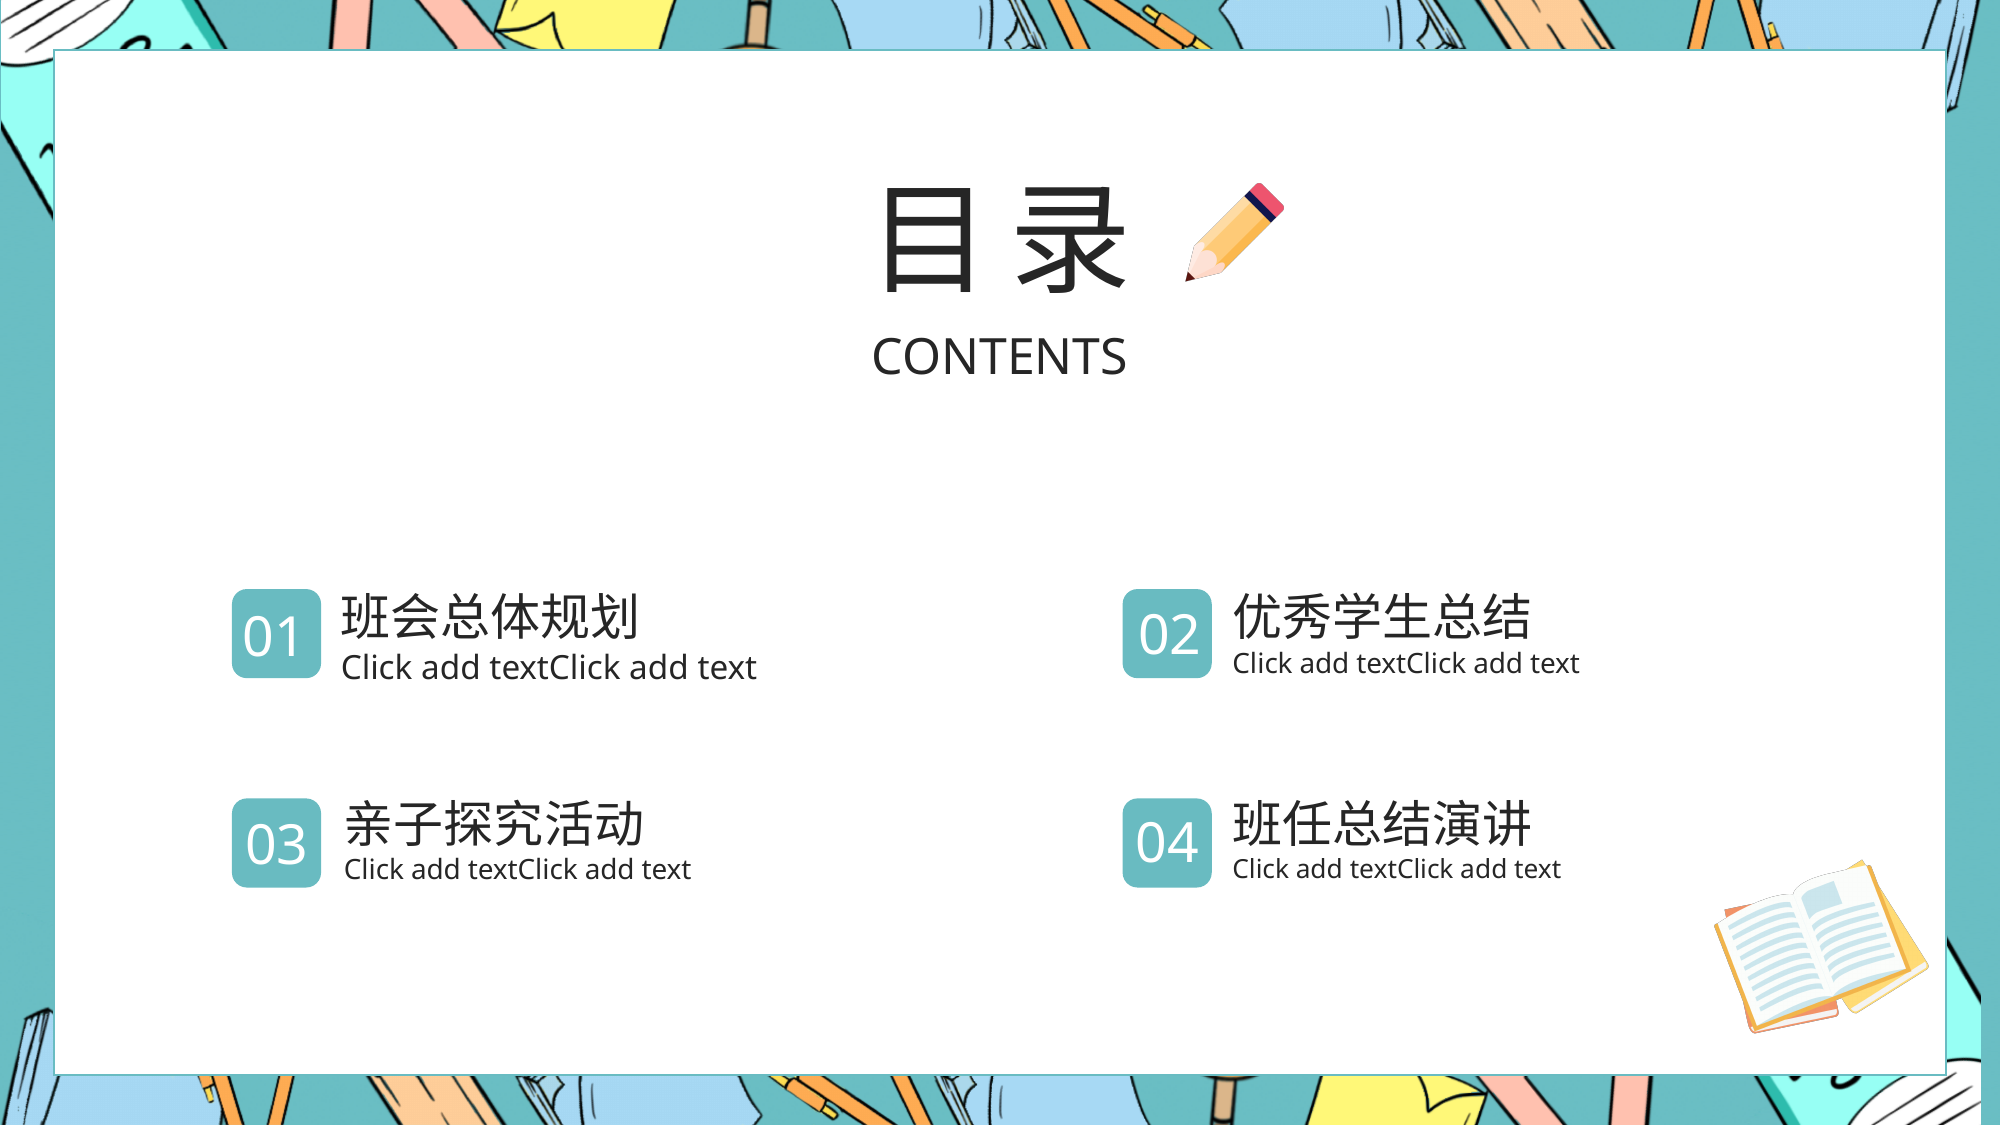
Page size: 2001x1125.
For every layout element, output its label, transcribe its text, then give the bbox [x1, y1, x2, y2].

text_box [1125, 674, 1209, 680]
text_box 01 [214, 593, 335, 676]
text_box [236, 797, 317, 801]
text_box [235, 587, 318, 593]
text_box 02 [1123, 591, 1244, 674]
text_box 班任总结演讲 Click add textClick add text [1217, 784, 1794, 891]
text_box CONTENTS [816, 316, 1184, 392]
picture [0, 0, 1088, 949]
text_box [1128, 587, 1206, 591]
text_box 优秀学生总结 Click add textClick add text [1217, 578, 1796, 687]
text_box [234, 883, 319, 889]
picture [1, 0, 2000, 1125]
text_box 班会总体规划 Click add textClick add text [325, 578, 956, 694]
text_box 亲子探究活动 Click add textClick add text [329, 784, 956, 893]
text_box [237, 676, 316, 680]
text_box 目 录 [797, 153, 1203, 316]
picture [1168, 171, 1296, 299]
text_box [1123, 881, 1211, 889]
text_box 03 [230, 801, 329, 883]
text_box 04 [1106, 799, 1228, 881]
